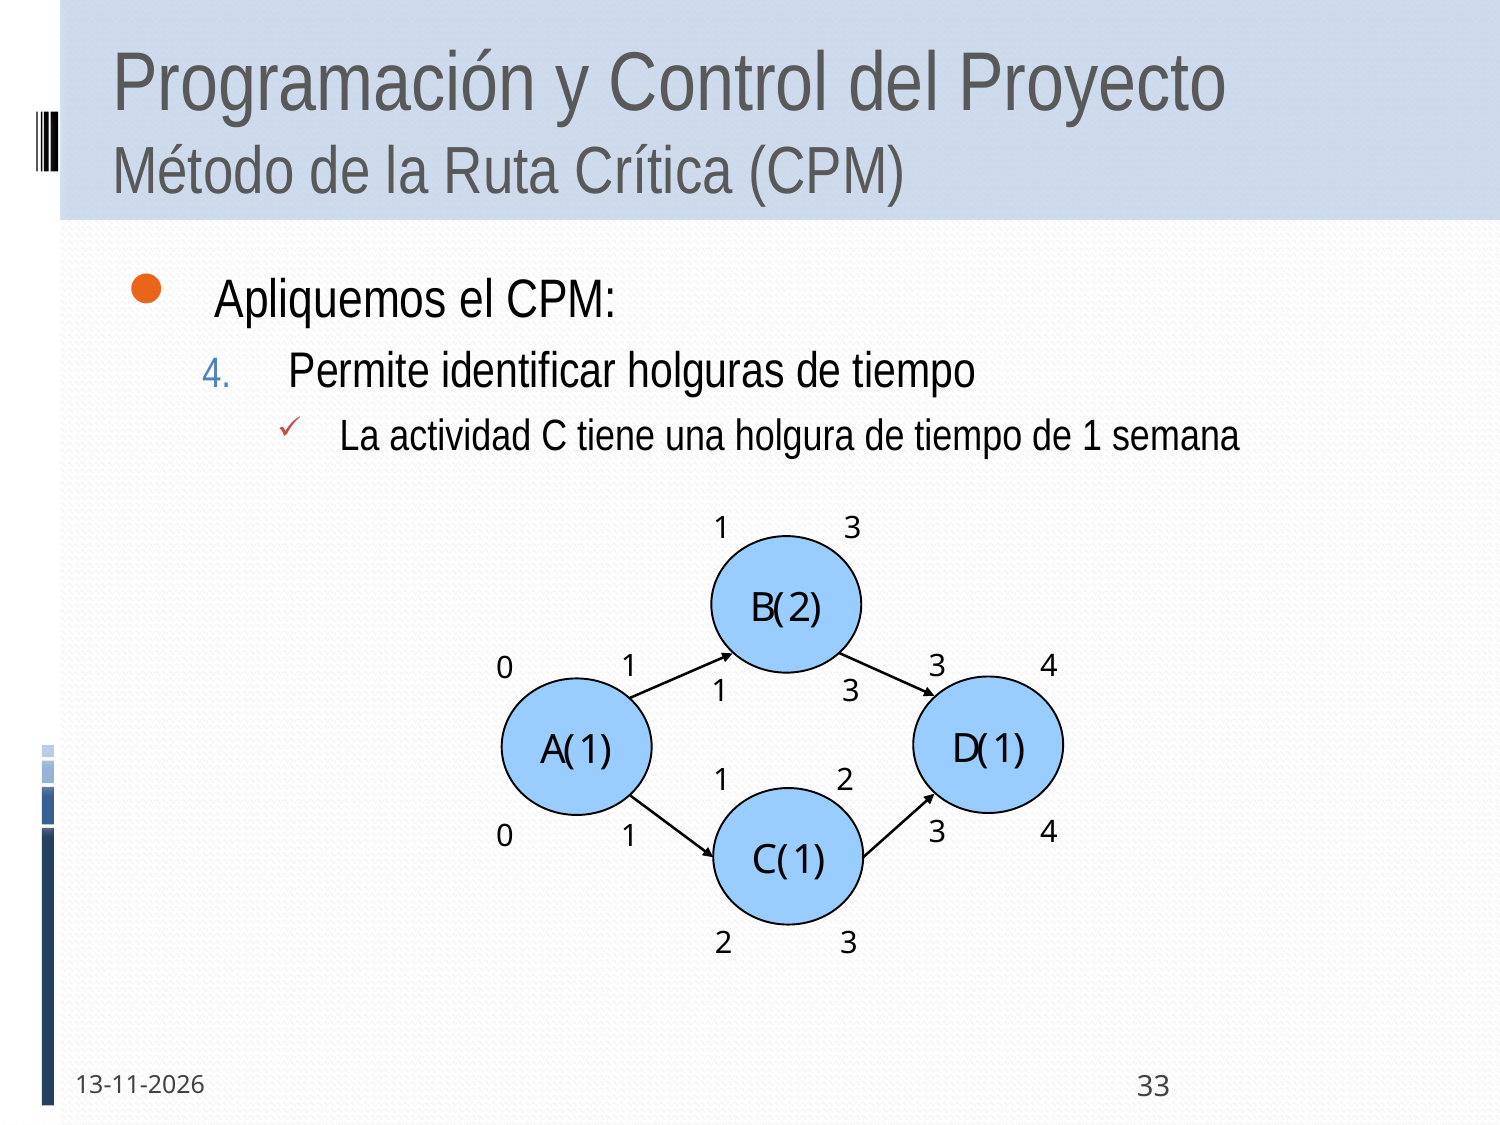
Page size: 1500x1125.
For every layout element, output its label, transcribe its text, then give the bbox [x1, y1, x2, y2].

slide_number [75, 1042, 243, 1103]
picture [489, 503, 1066, 973]
list Apliquemos el CPM: Permite identificar holguras de tiempo La actividad C tiene una holgura de tiempo de 1 semana [111, 255, 1436, 1038]
title Programación y Control del Proyecto Método de la Ruta Crítica (CPM) [111, 18, 1436, 207]
slide_number 33 [1045, 1046, 1171, 1107]
text_box C [484, 505, 1071, 985]
